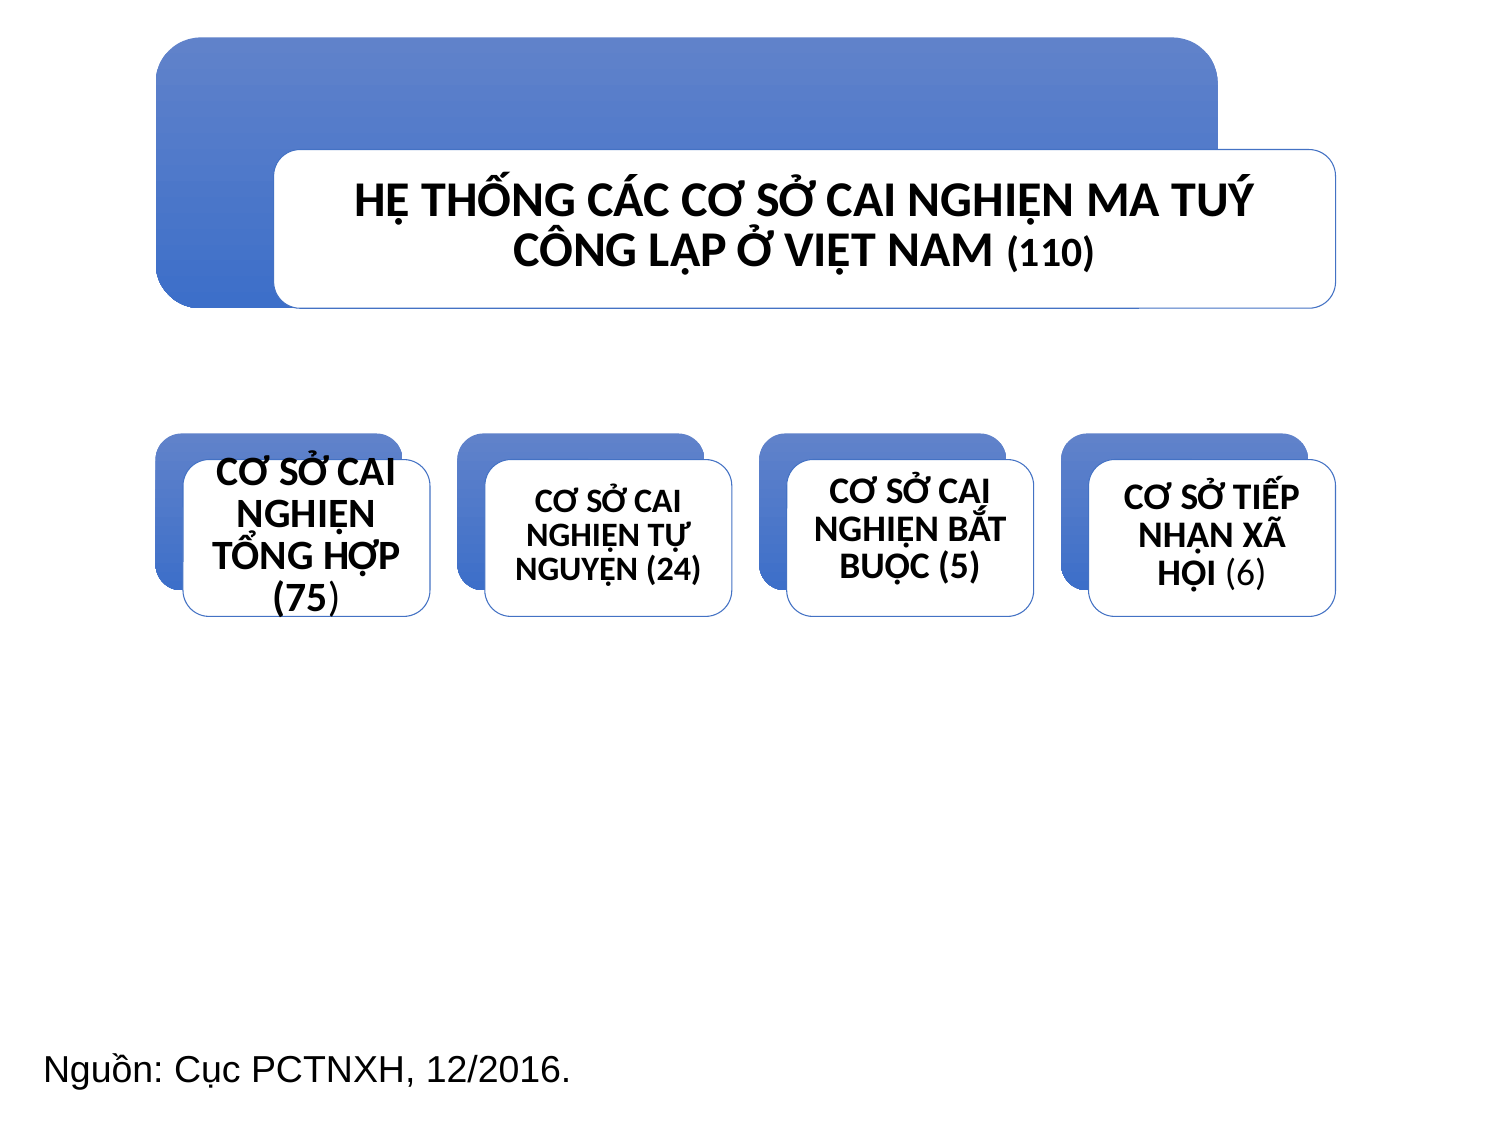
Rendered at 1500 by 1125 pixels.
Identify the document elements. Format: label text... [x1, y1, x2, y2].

text_box Nguồn: Cục PCTNXH, 12/2016. [28, 1037, 587, 1098]
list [8, 37, 1484, 1013]
